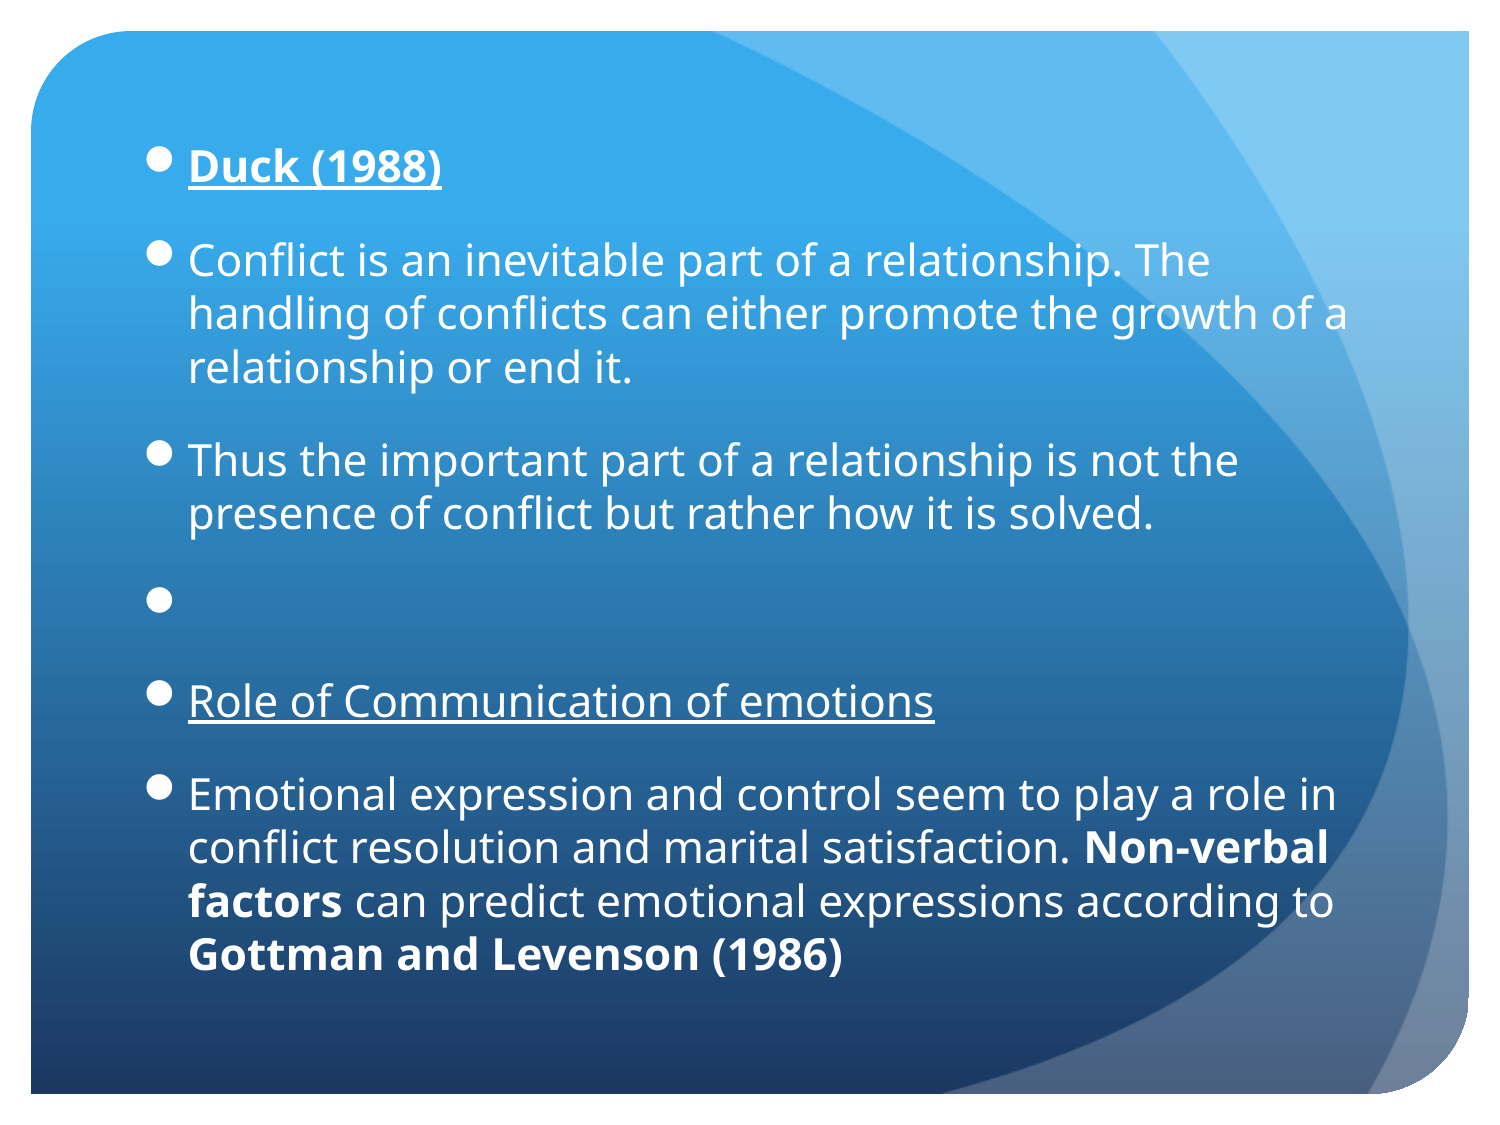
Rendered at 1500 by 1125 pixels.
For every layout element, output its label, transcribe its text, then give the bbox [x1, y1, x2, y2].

list Duck (1988) Conflict is an inevitable part of a relationship. The handling of conflicts can either promote the growth of a relationship or end it. Thus the important part of a relationship is not the presence of conflict but rather how it is solved. Role of Communication of emotions Emotional expression and control seem to play a role in conflict resolution and marital satisfaction. Non-verbal factors can predict emotional expressions according to Gottman and Levenson (1986) [127, 131, 1372, 991]
picture [24, 30, 1473, 1094]
